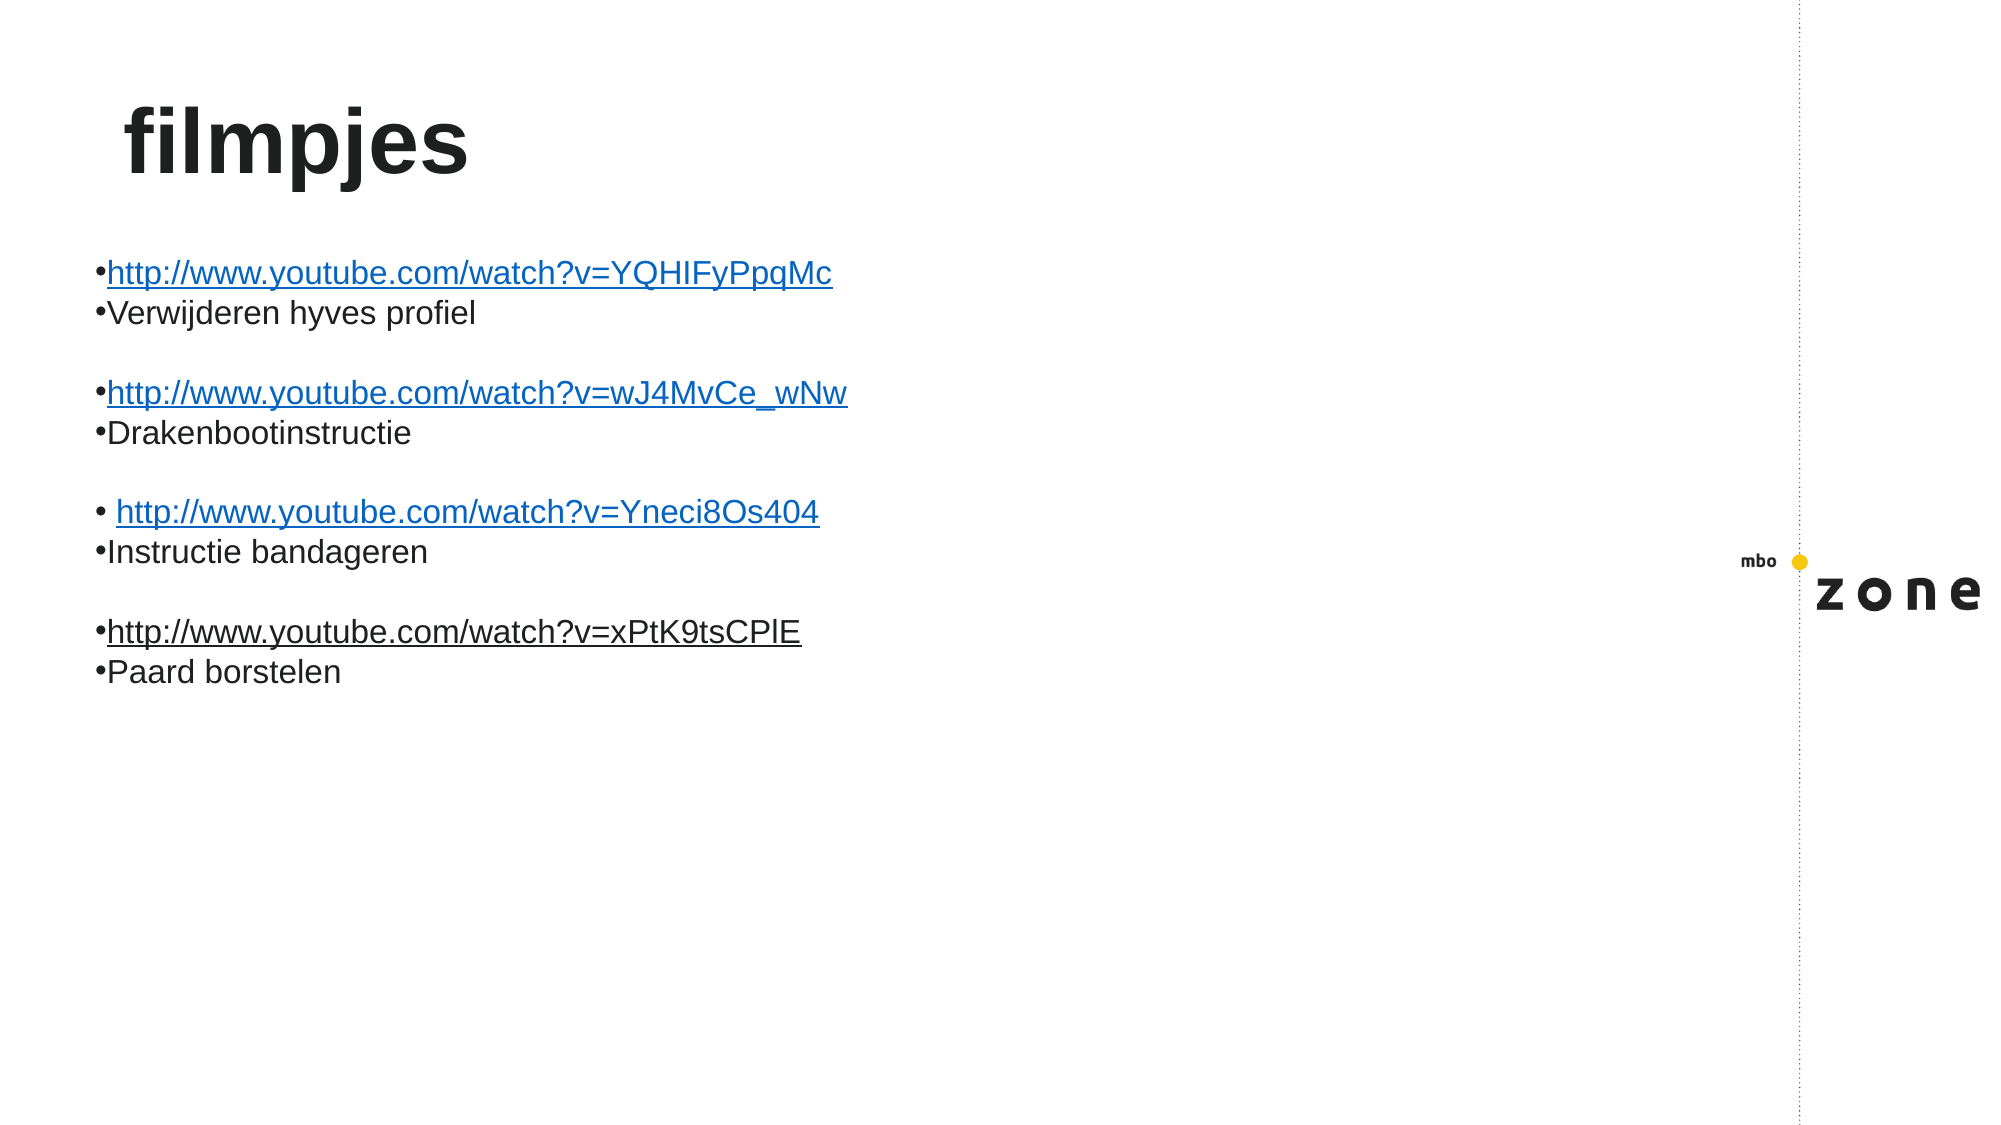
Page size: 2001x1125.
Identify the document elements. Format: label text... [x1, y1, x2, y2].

list http://www.youtube.com/watch?v=YQHIFyPpqMc Verwijderen hyves profiel http://www.youtube.com/watch?v=wJ4MvCe_wNw Drakenbootinstructie http://www.youtube.com/watch?v=Yneci8Os404 Instructie bandageren http://www.youtube.com/watch?v=xPtK9tsCPlE Paard borstelen [95, 251, 1700, 1010]
title filmpjes [124, 94, 934, 213]
picture [1596, 0, 2001, 1125]
